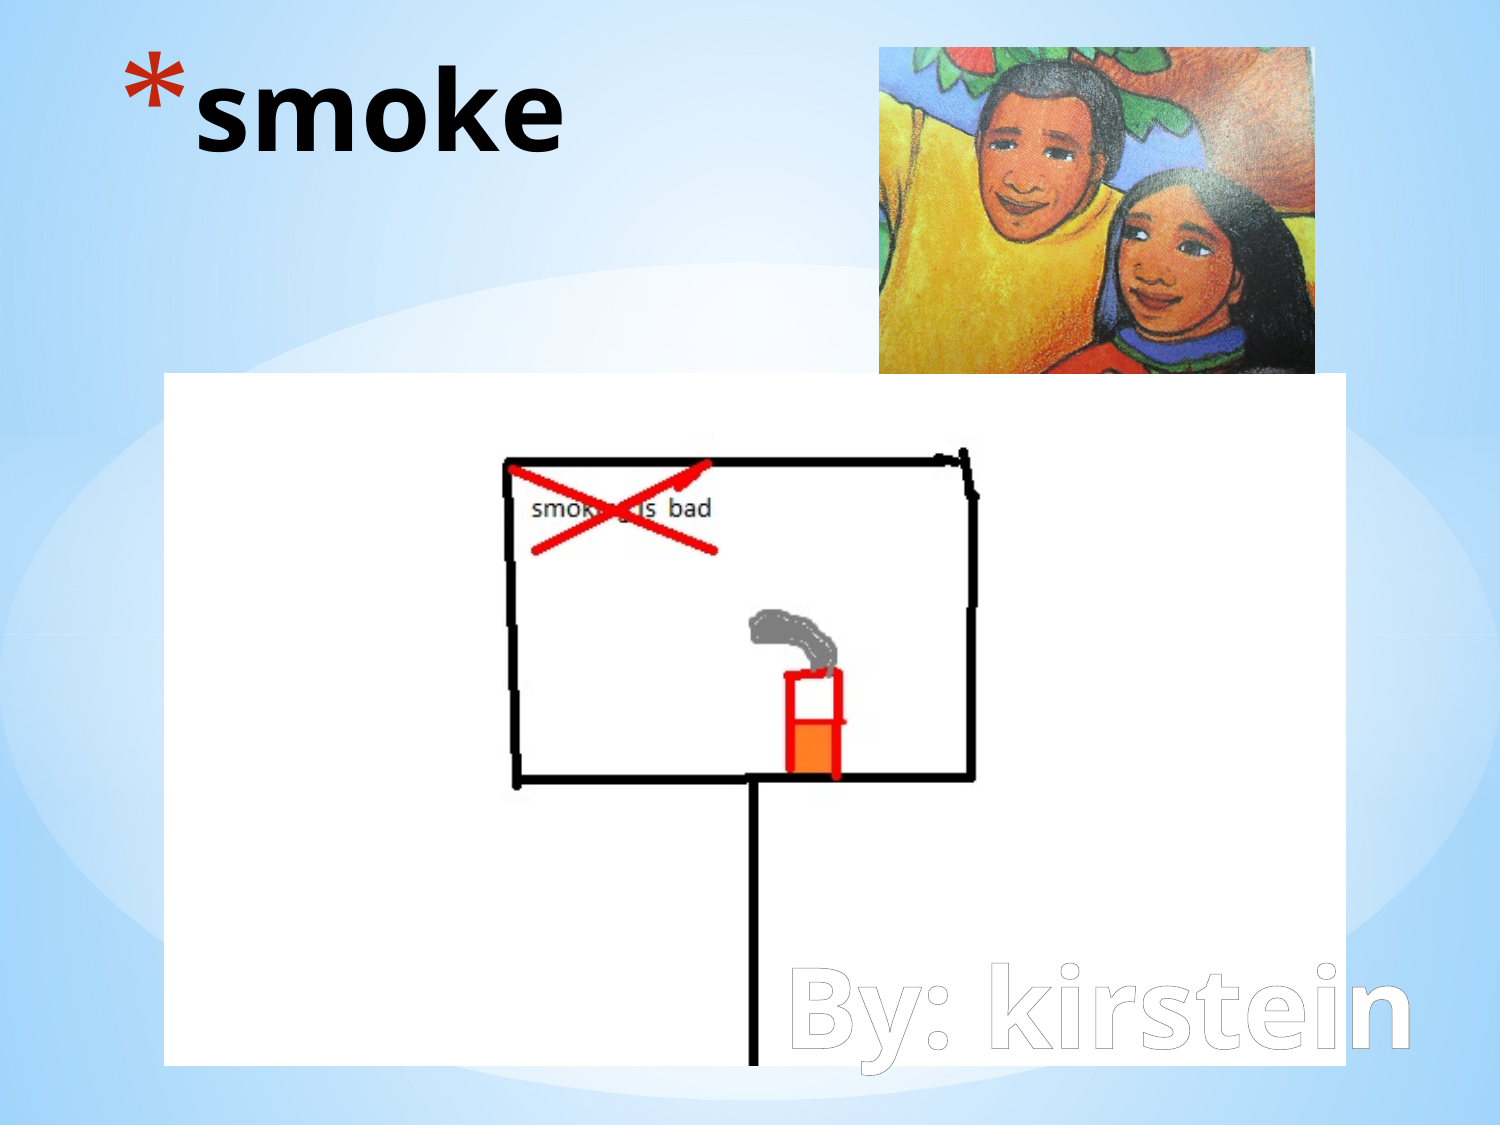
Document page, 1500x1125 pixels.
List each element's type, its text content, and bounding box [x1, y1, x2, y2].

picture [163, 46, 1346, 1067]
title smoke [74, 30, 1350, 273]
text_box By: kirstein [767, 928, 1433, 1079]
